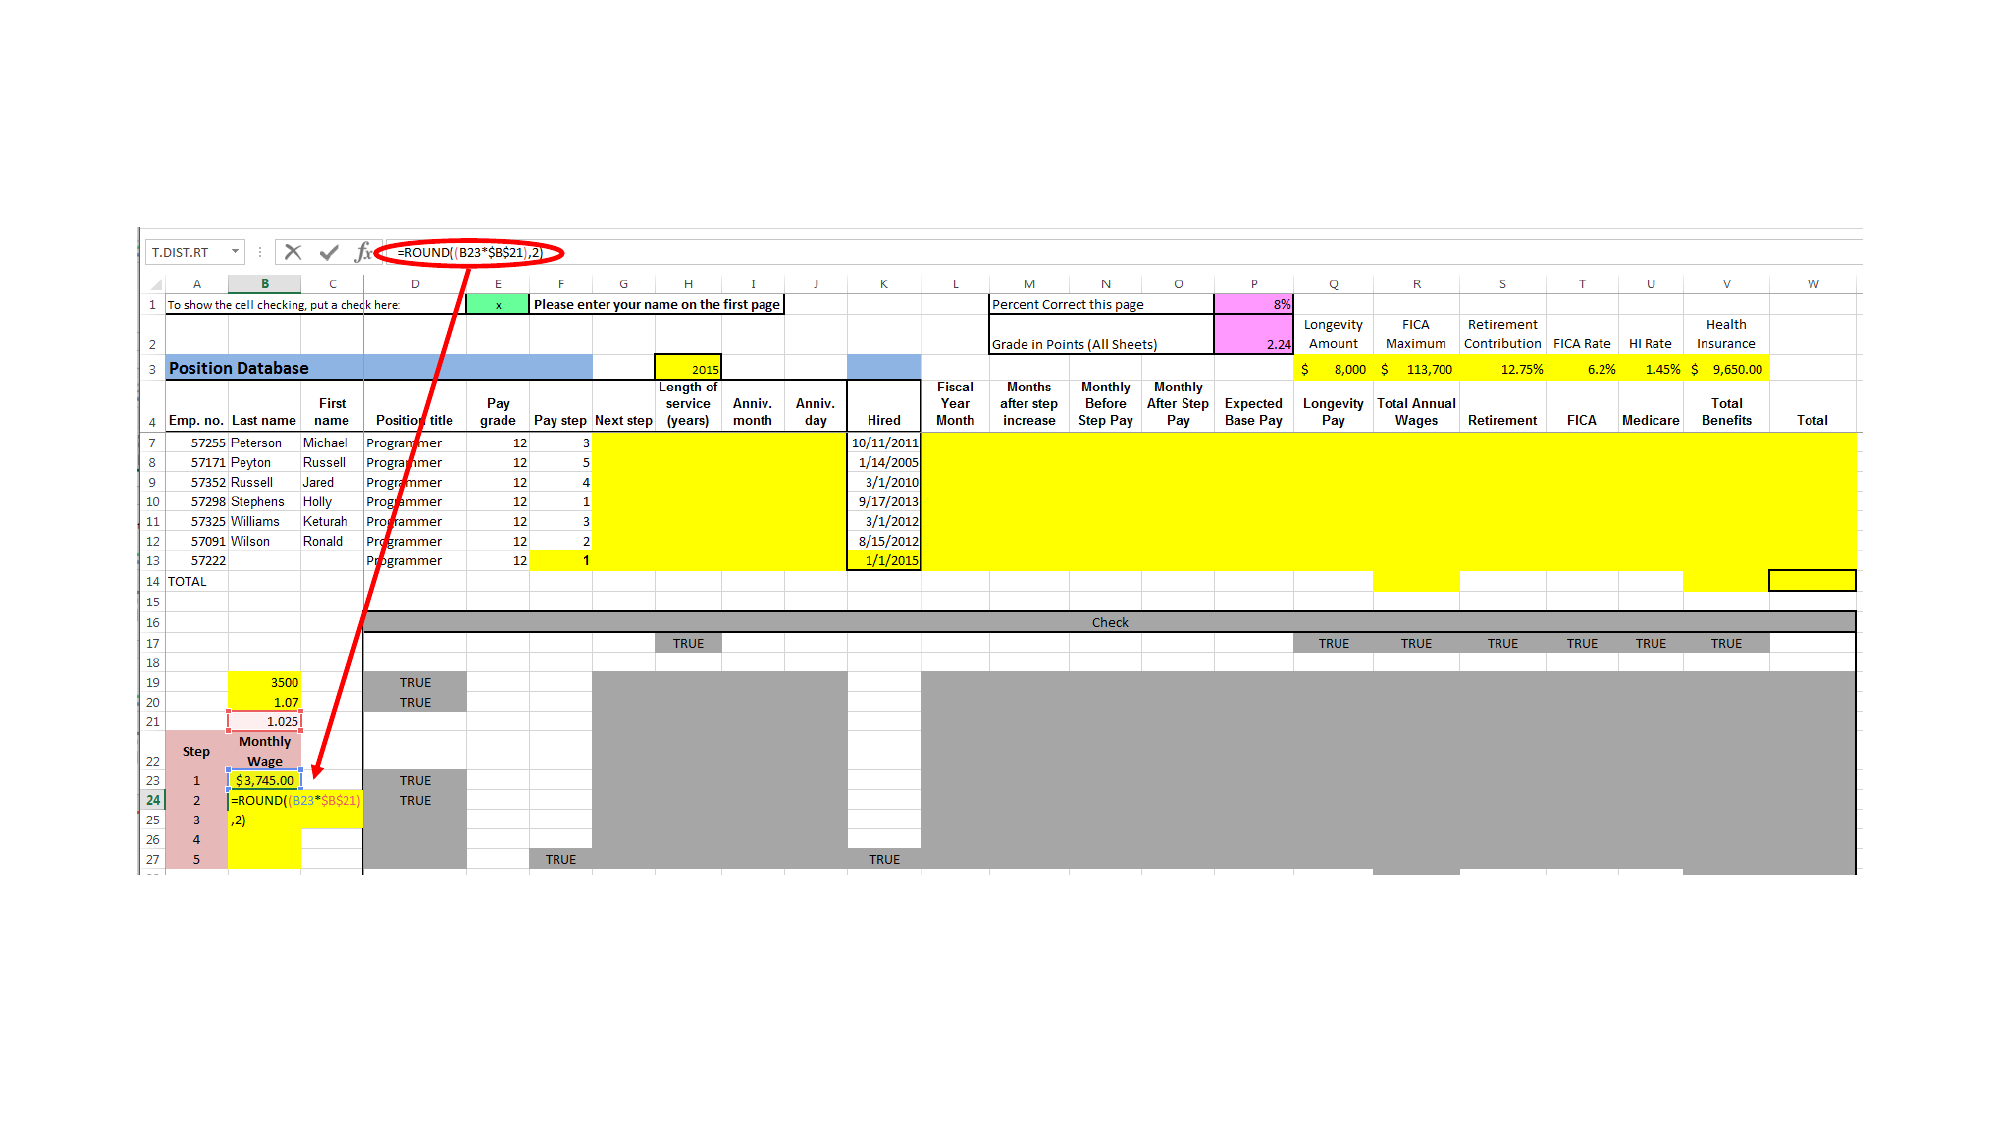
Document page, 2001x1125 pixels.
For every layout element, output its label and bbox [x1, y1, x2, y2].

list [137, 227, 1863, 875]
text_box [313, 268, 469, 780]
